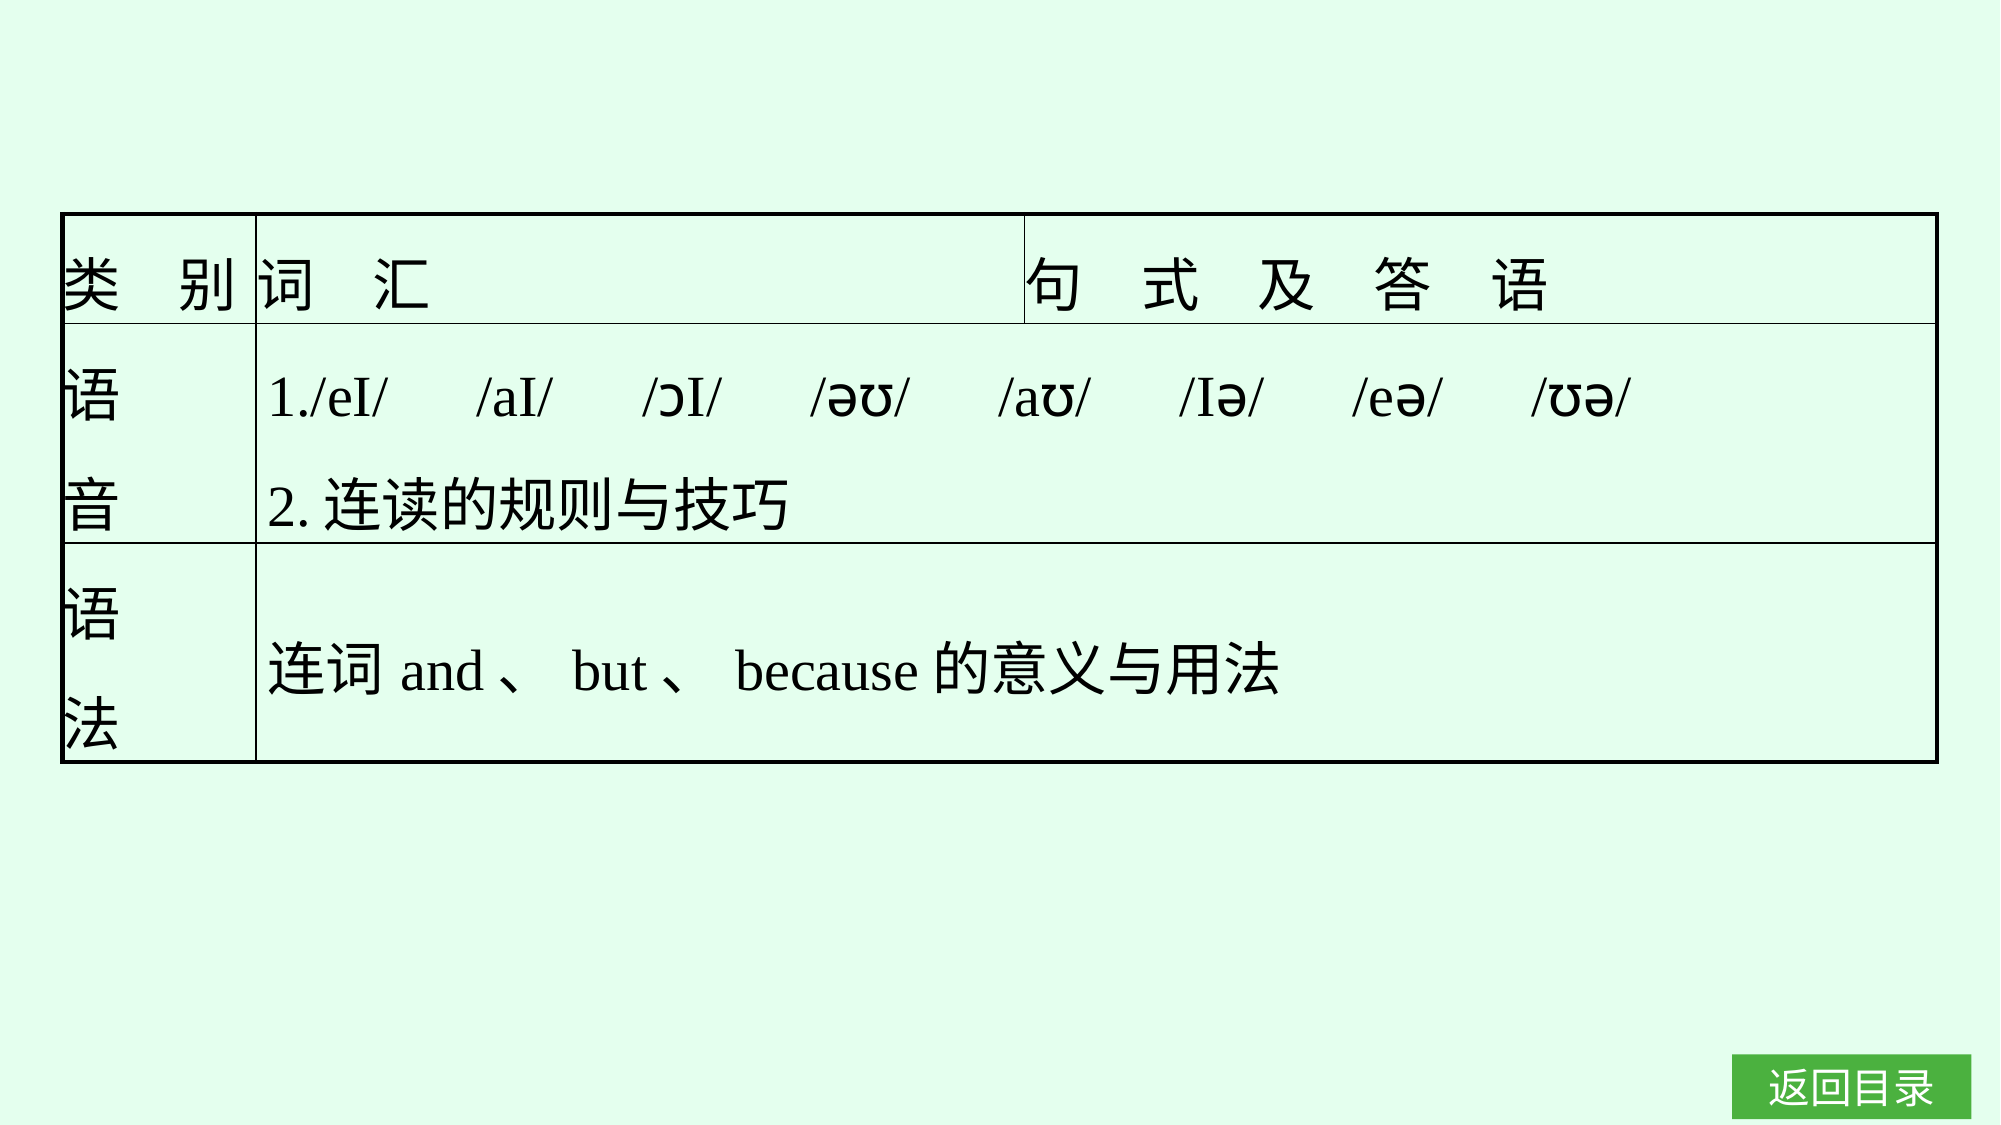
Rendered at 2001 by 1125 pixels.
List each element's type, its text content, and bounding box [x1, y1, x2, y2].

table_cell 连词and、but、because的意义与用法 [257, 544, 1935, 760]
table_header 词 汇 [257, 216, 1024, 323]
table_cell 语 法 [65, 544, 255, 760]
table_cell 语 音 [65, 324, 255, 542]
table_cell 1./eI/ /aI/ /ɔI/ /əʊ/ /aʊ/ /Iə/ /eə/ /ʊə/ 2.连读的规则与技巧 [257, 324, 1935, 542]
table_header 句 式 及 答 语 [1025, 216, 1935, 323]
table_header 类 别 [65, 216, 255, 323]
